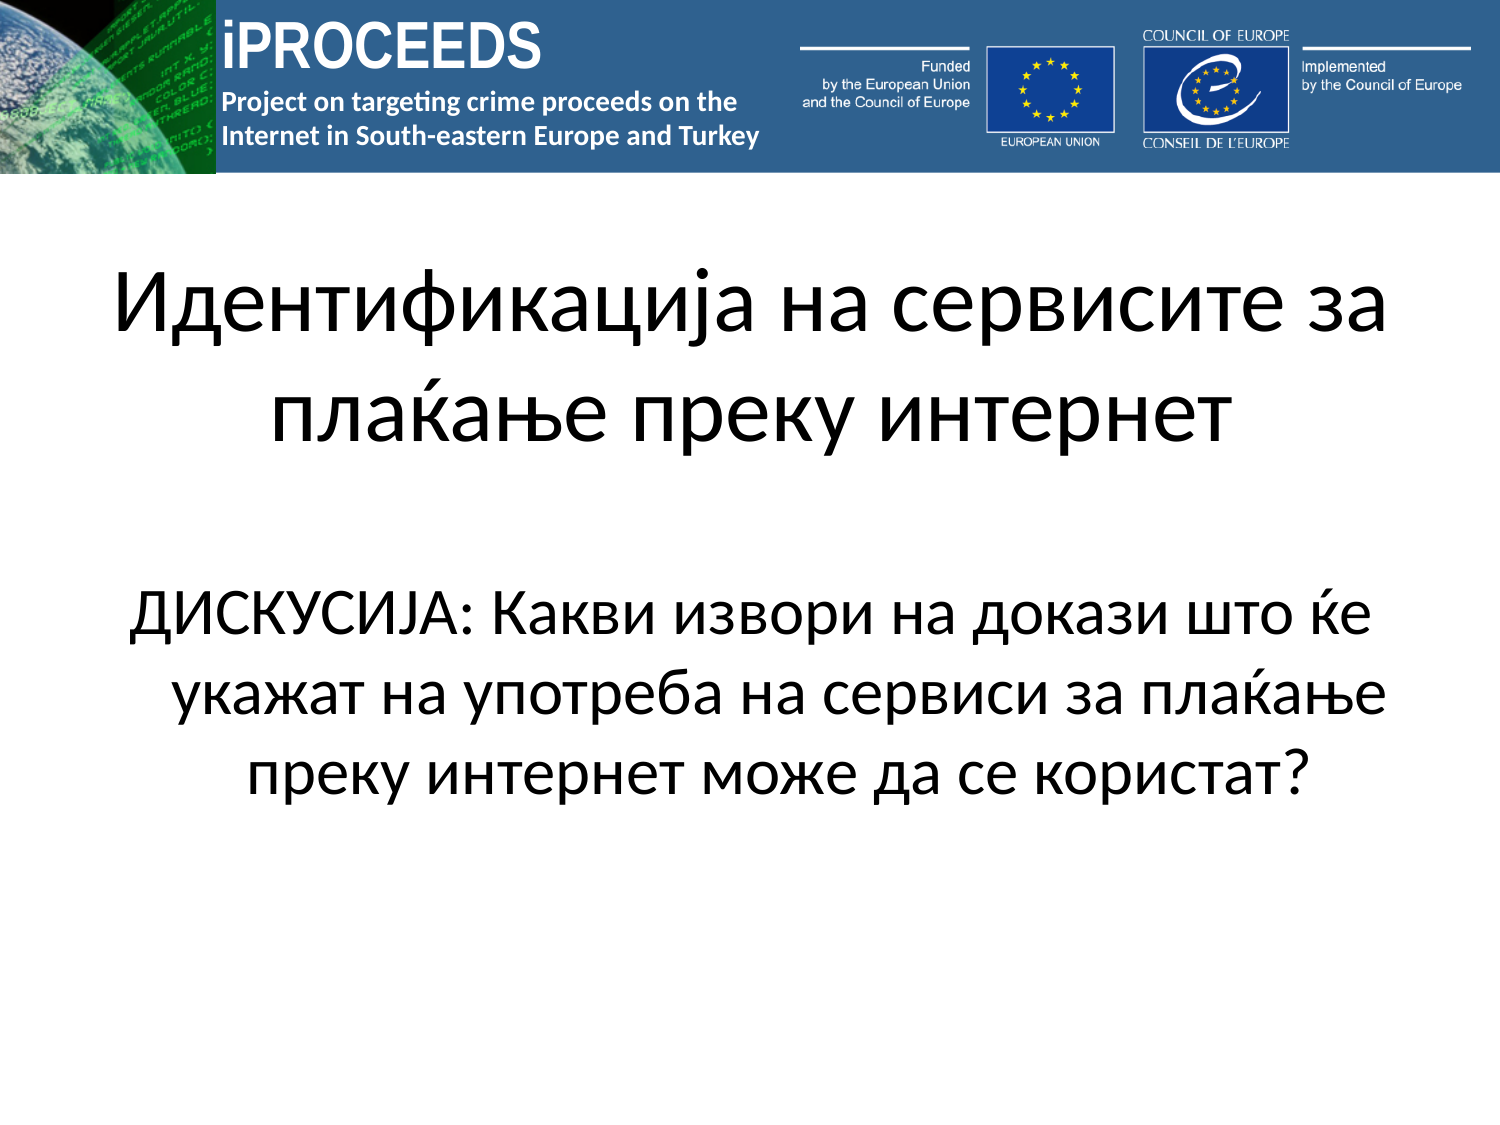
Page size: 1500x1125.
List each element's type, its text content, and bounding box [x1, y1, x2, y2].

list ДИСКУСИЈА: Какви извори на докази што ќе укажат на употреба на сервиси за плаќање преку интернет може да се користат? [76, 373, 1427, 1017]
title Идентификација на сервисите за плаќање преку интернет [76, 231, 1427, 373]
picture [800, 30, 1471, 148]
picture [0, 0, 216, 174]
